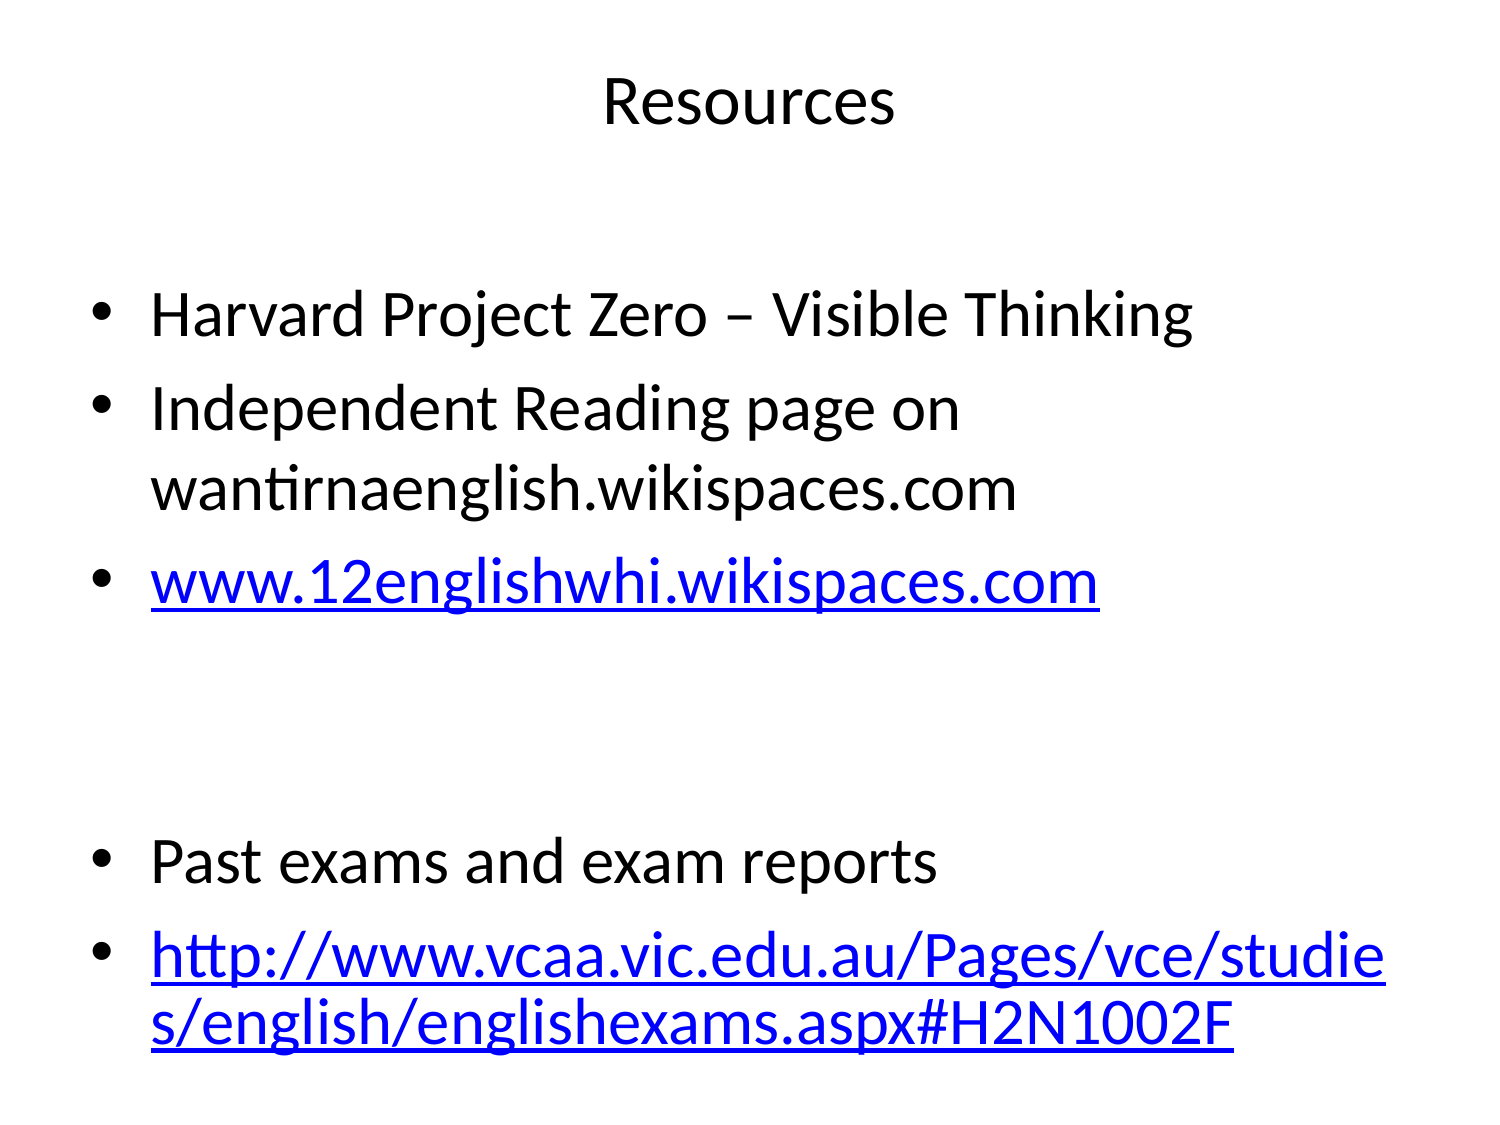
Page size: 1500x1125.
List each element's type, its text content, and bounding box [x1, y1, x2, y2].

title Resources [75, 45, 1425, 233]
list Harvard Project Zero – Visible Thinking Independent Reading page on wantirnaenglish.wikispaces.com www.12englishwhi.wikispaces.com Past exams and exam reports http://www.vcaa.vic.edu.au/Pages/vce/studies/english/englishexams.aspx#H2N1002F [75, 262, 1425, 1005]
